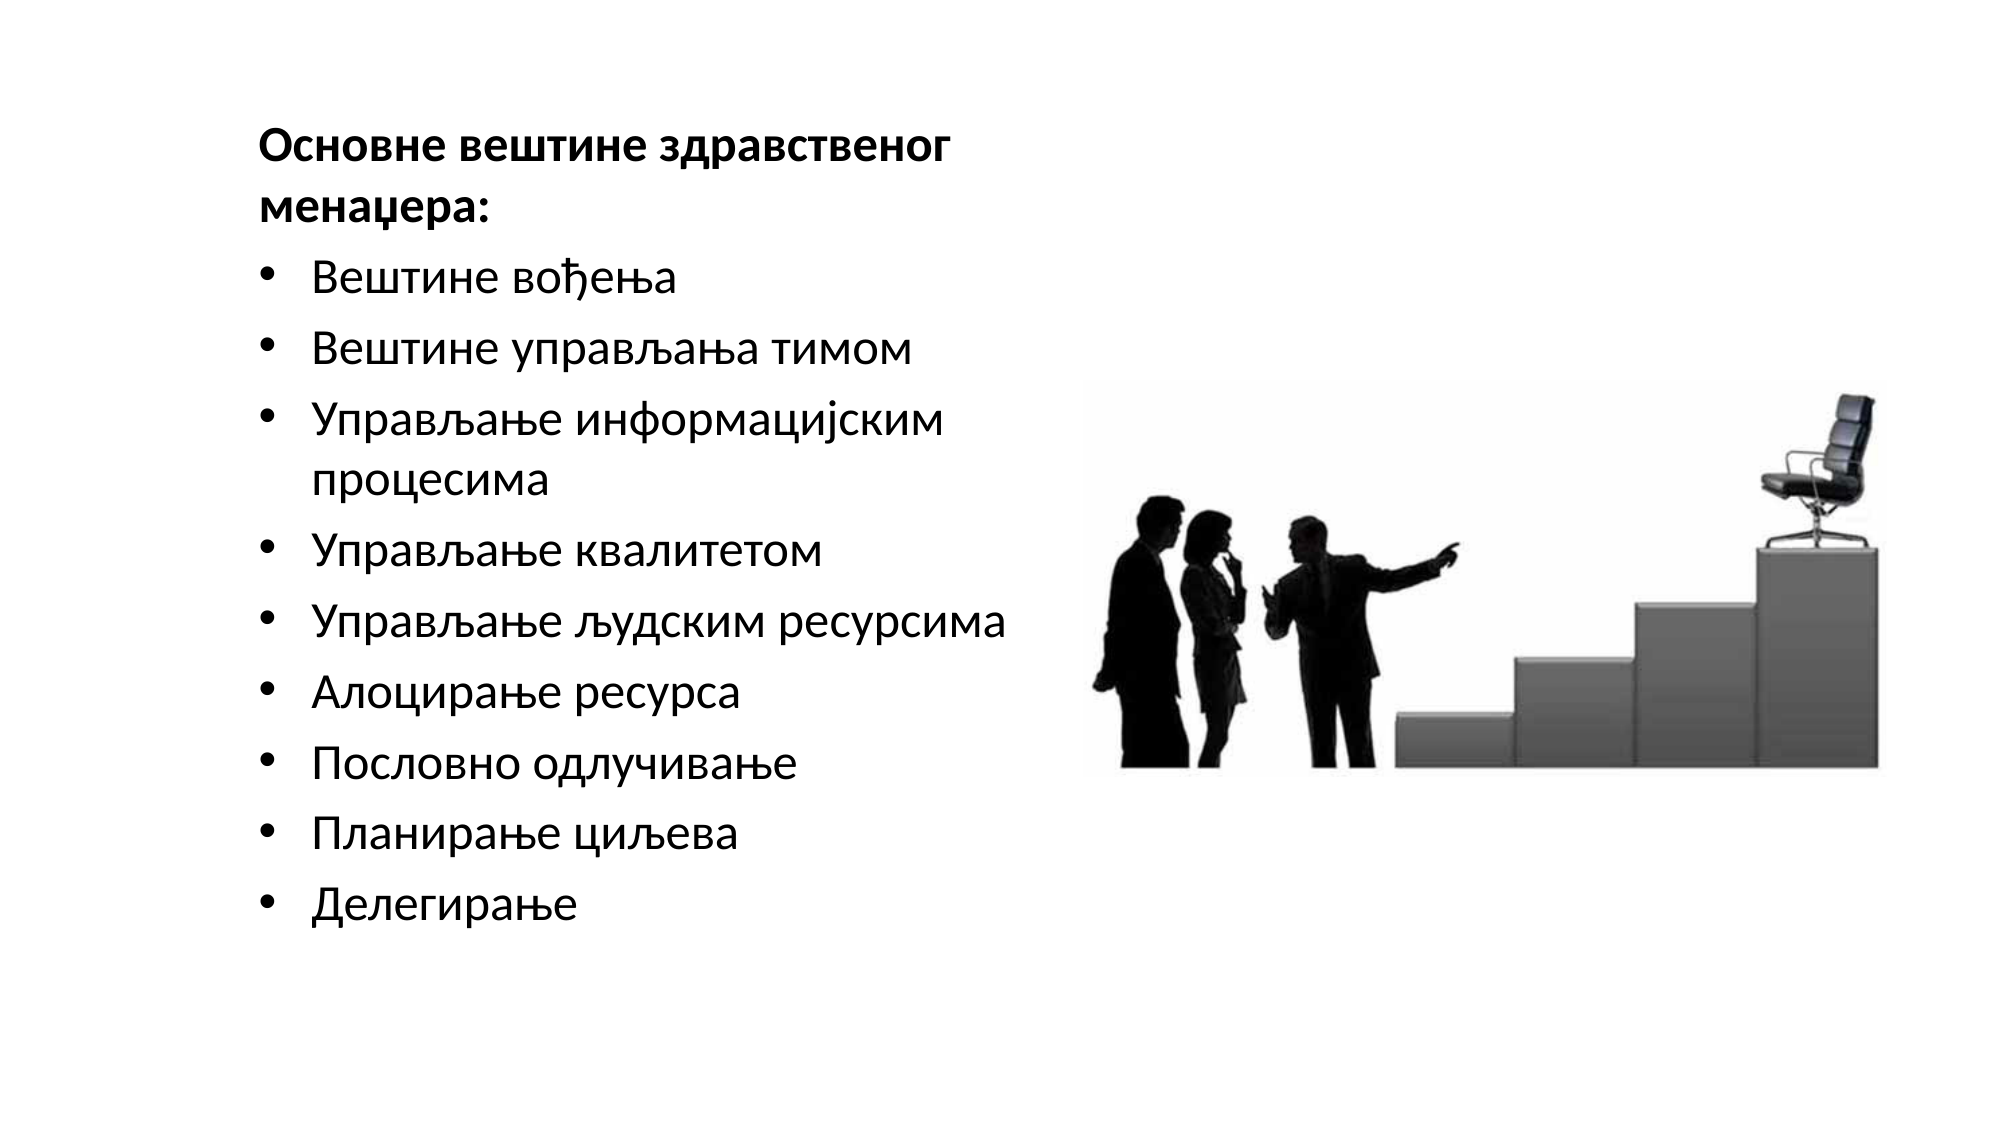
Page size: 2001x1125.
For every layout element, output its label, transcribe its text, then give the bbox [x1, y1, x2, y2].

list Основне вештине здравственог менаџера: Вештине вођења Вештине управљања тимом Управљање информацијским процесима Управљање квалитетом Управљање људским ресурсима Алоцирање ресурса Пословно одлучивање Планирање циљева Делегирање [243, 103, 1047, 950]
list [1083, 380, 1888, 777]
